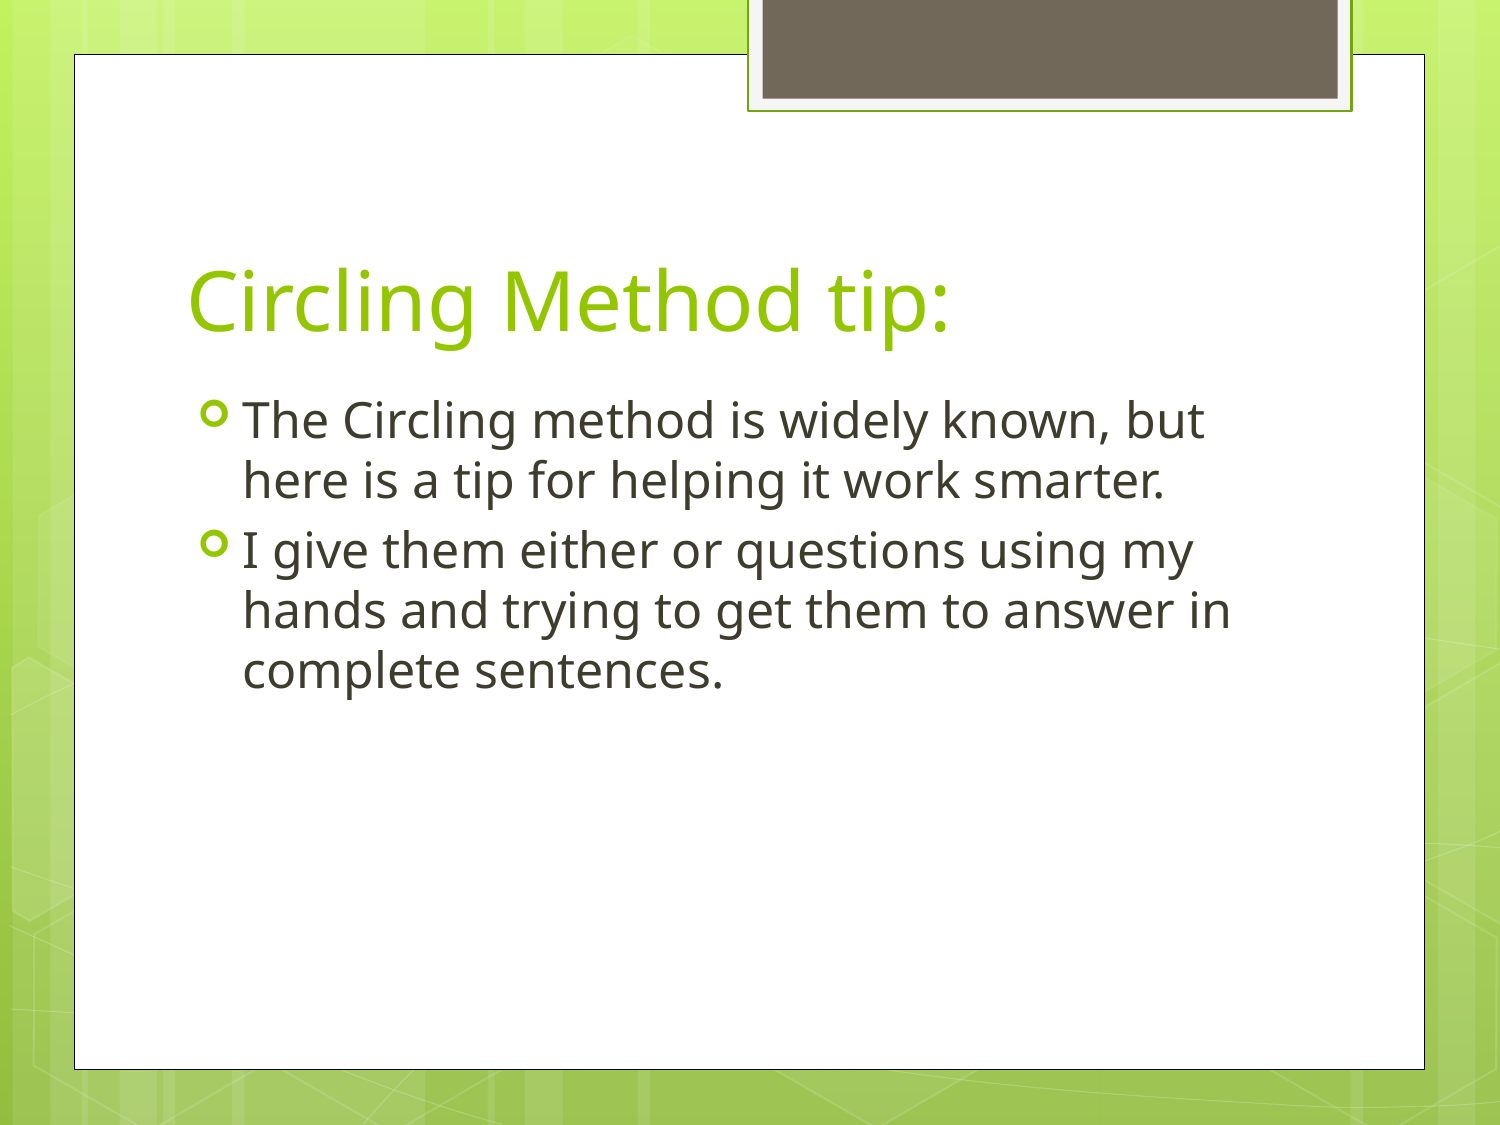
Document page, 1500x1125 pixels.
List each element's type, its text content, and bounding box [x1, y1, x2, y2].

list The Circling method is widely known, but here is a tip for helping it work smarter. I give them either or questions using my hands and trying to get them to answer in complete sentences. [171, 381, 1283, 957]
title Circling Method tip: [171, 168, 1324, 357]
